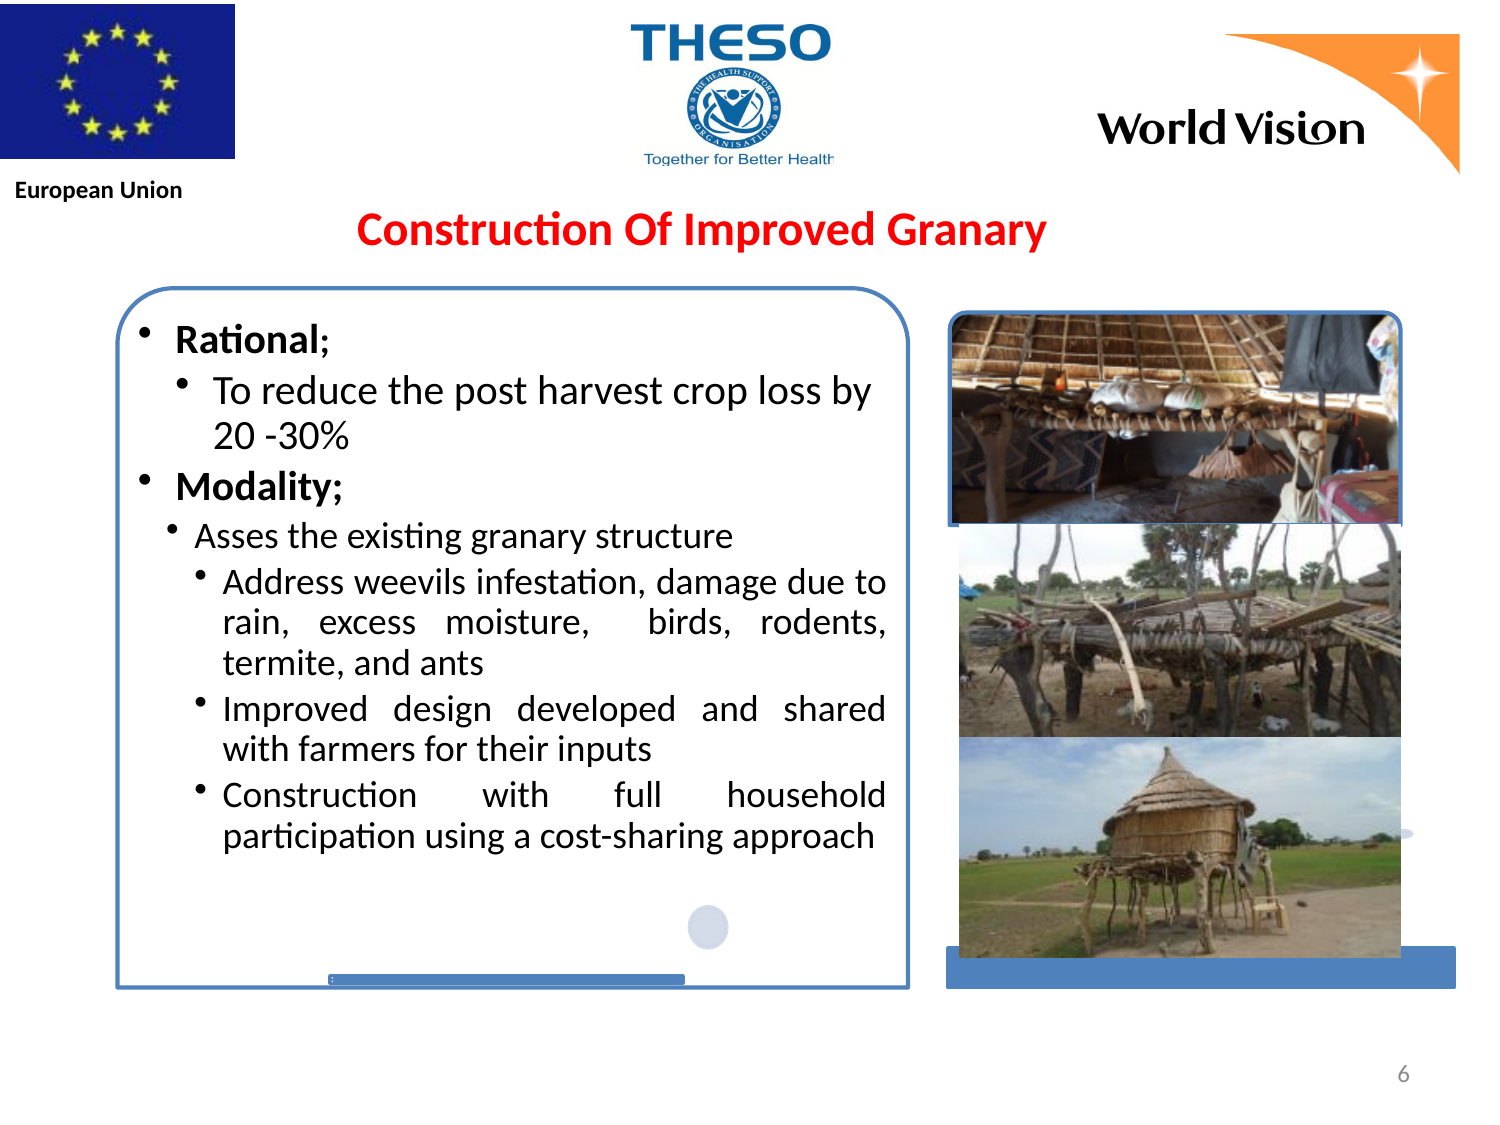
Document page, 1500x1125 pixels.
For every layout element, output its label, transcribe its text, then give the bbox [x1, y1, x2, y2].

picture [630, 24, 834, 167]
title Construction Of Improved Granary [262, 188, 1131, 263]
picture [0, 4, 235, 160]
picture [958, 524, 1401, 959]
text_box European Union [0, 168, 217, 211]
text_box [103, 287, 1467, 988]
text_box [1053, 34, 1460, 203]
slide_number 6 [1074, 1042, 1425, 1103]
